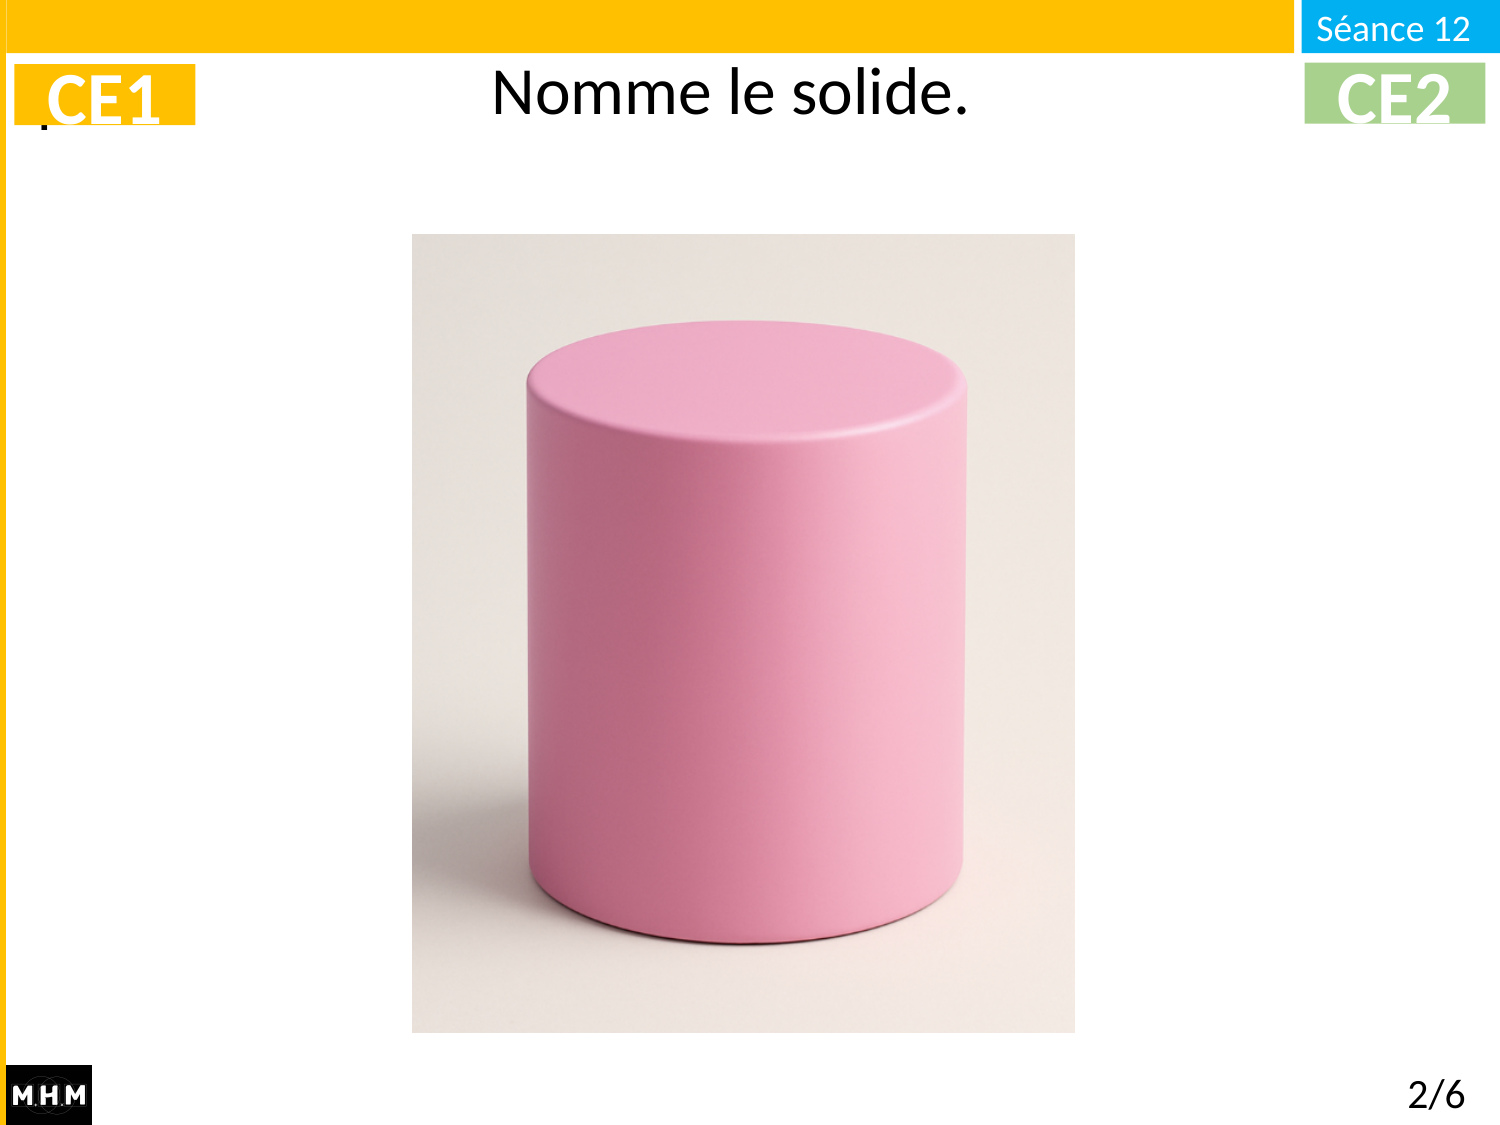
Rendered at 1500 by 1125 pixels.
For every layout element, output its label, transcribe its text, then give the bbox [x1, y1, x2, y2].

title Nomme le solide. [476, 48, 1024, 138]
list 2/6 [1373, 1064, 1500, 1125]
text_box CE1 [13, 63, 196, 126]
picture [6, 1065, 92, 1125]
text_box CE2 [1303, 62, 1487, 125]
picture [412, 234, 1075, 1033]
